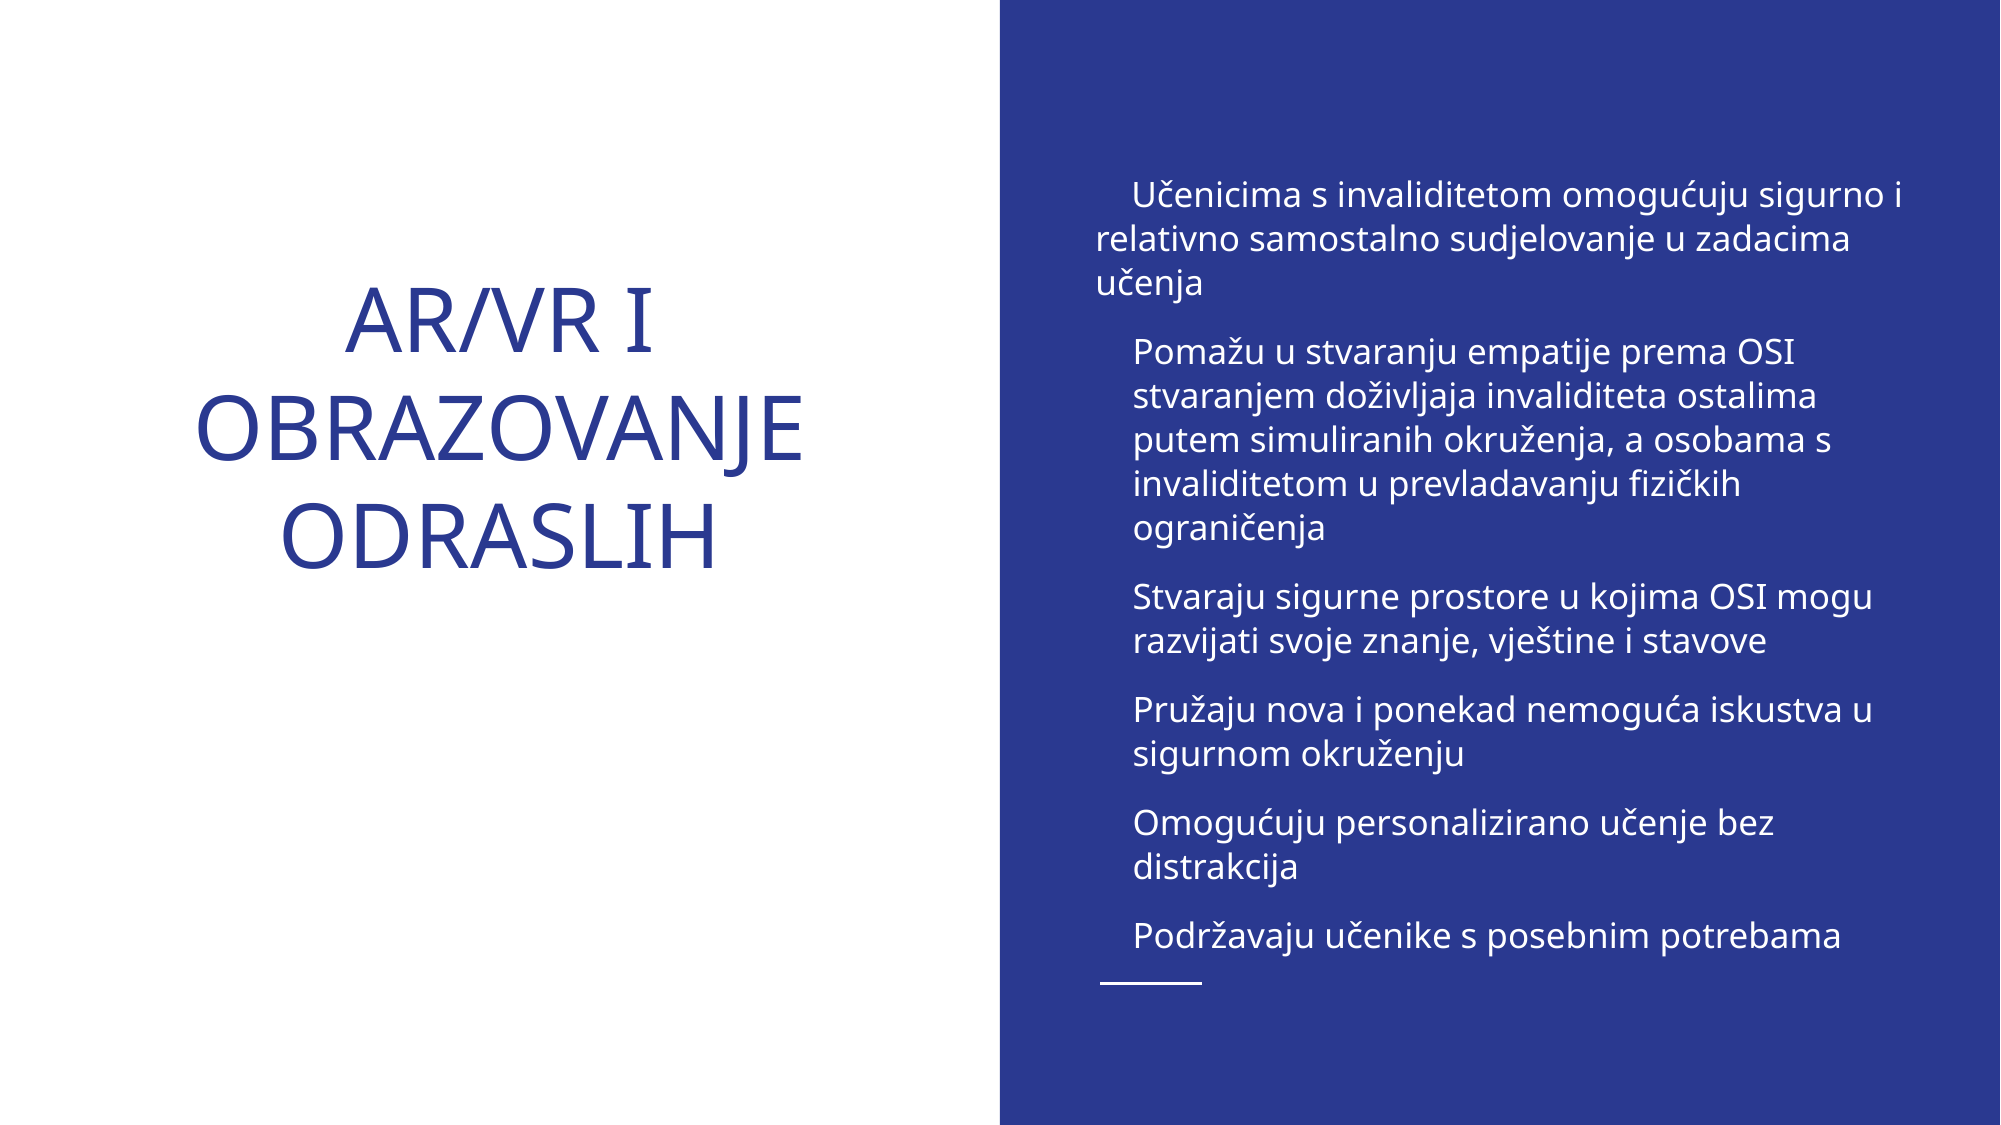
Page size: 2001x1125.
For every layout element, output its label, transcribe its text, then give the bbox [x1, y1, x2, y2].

title AR/VR I OBRAZOVANJE ODRASLIH [58, 251, 943, 594]
list Učenicima s invaliditetom omogućuju sigurno i relativno samostalno sudjelovanje u zadacima učenja Pomažu u stvaranju empatije prema OSI stvaranjem doživljaja invaliditeta ostalima putem simuliranih okruženja, a osobama s invaliditetom u prevladavanju fizičkih ograničenja Stvaraju sigurne prostore u kojima OSI mogu razvijati svoje znanje, vještine i stavove Pružaju nova i ponekad nemoguća iskustva u sigurnom okruženju Omogućuju personalizirano učenje bez distrakcija Podržavaju učenike s posebnim potrebama [1080, 158, 1920, 967]
